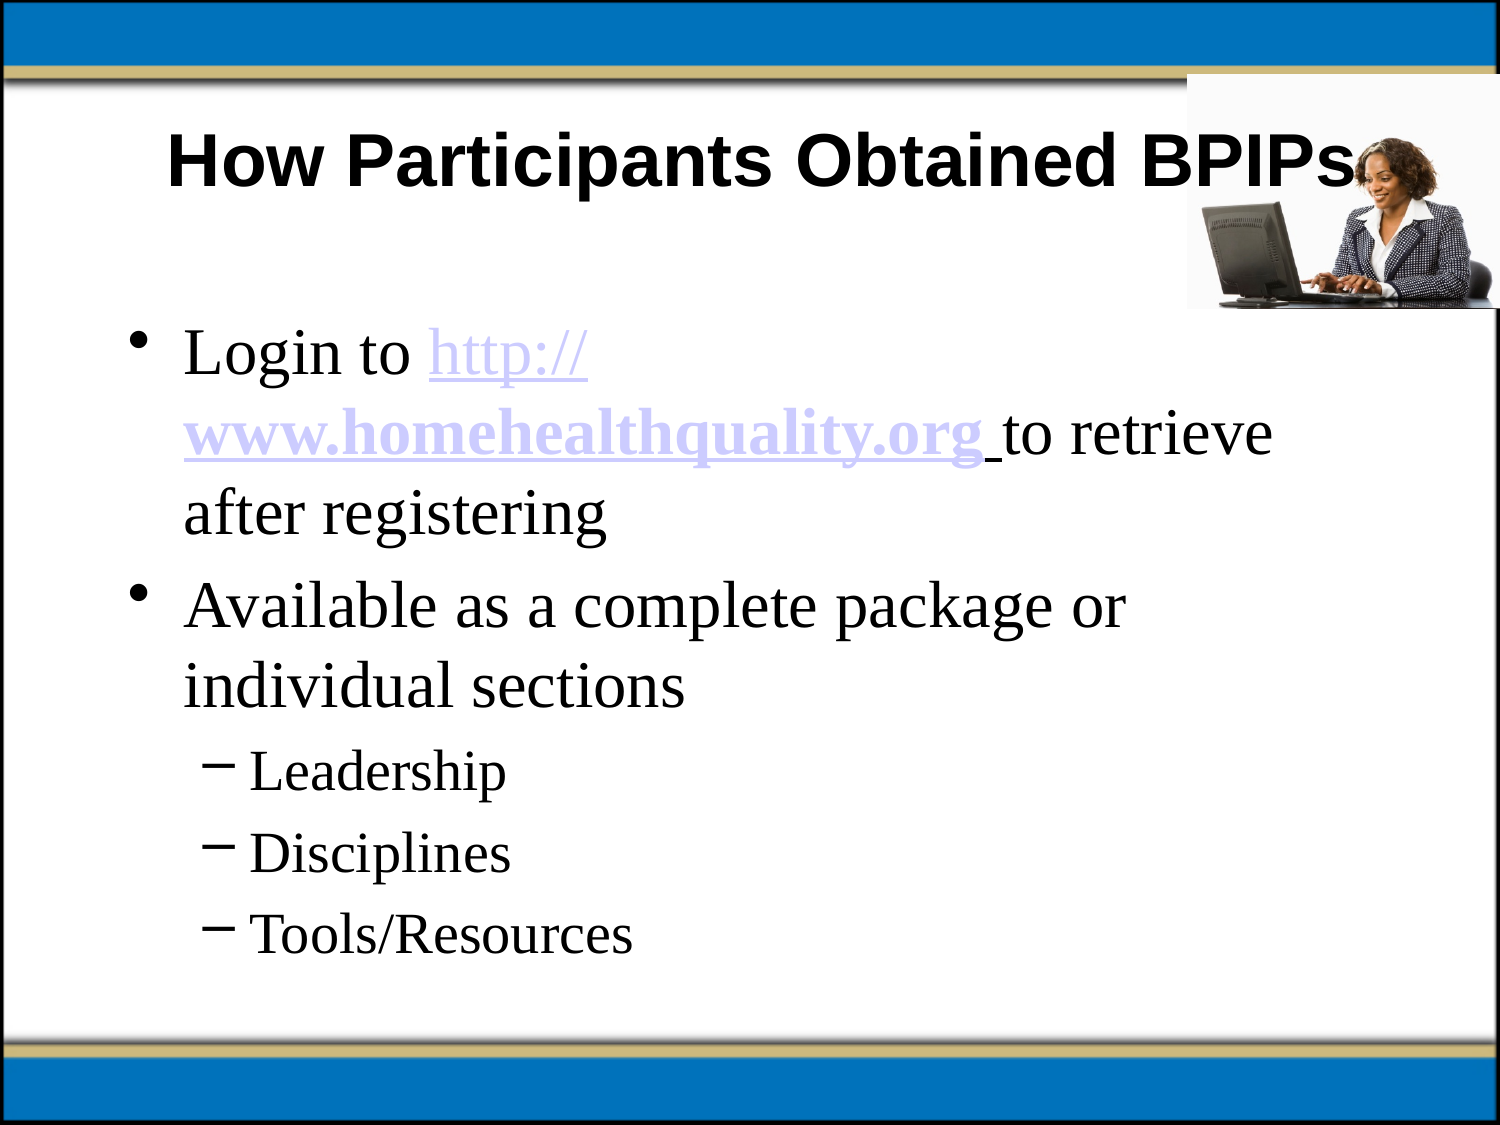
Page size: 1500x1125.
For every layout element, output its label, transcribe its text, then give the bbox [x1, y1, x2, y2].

picture [0, 0, 1500, 1125]
title How Participants Obtained BPIPs [125, 87, 1182, 225]
list Login to http://www.homehealthquality.org to retrieve after registering Available as a complete package or individual sections Leadership Disciplines Tools/Resources [112, 299, 1388, 1000]
